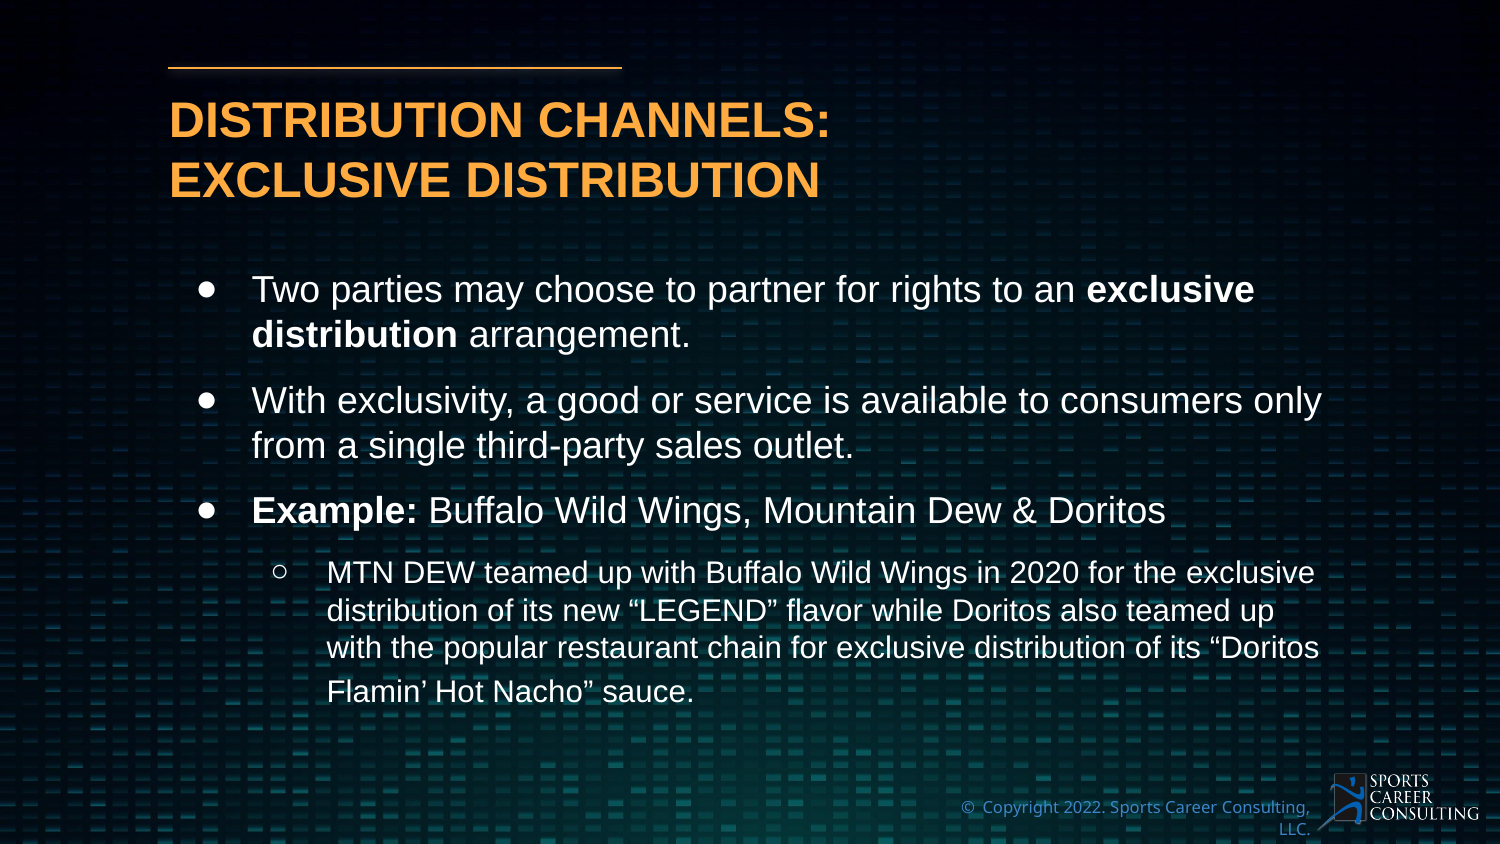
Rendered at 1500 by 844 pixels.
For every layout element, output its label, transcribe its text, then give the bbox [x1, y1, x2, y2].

text_box © Copyright 2022. Sports Career Consulting, LLC. [914, 769, 1326, 844]
list Two parties may choose to partner for rights to an exclusive distribution arrangement. With exclusivity, a good or service is available to consumers only from a single third-party sales outlet. Example: Buffalo Wild Wings, Mountain Dew & Doritos MTN DEW teamed up with Buffalo Wild Wings in 2020 for the exclusive distribution of its new “LEGEND” flavor while Doritos also teamed up with the popular restaurant chain for exclusive distribution of its “Doritos Flamin’ Hot Nacho” sauce. [161, 249, 1339, 683]
title DISTRIBUTION CHANNELS: EXCLUSIVE DISTRIBUTION [153, 72, 1462, 228]
picture [0, 0, 1500, 844]
